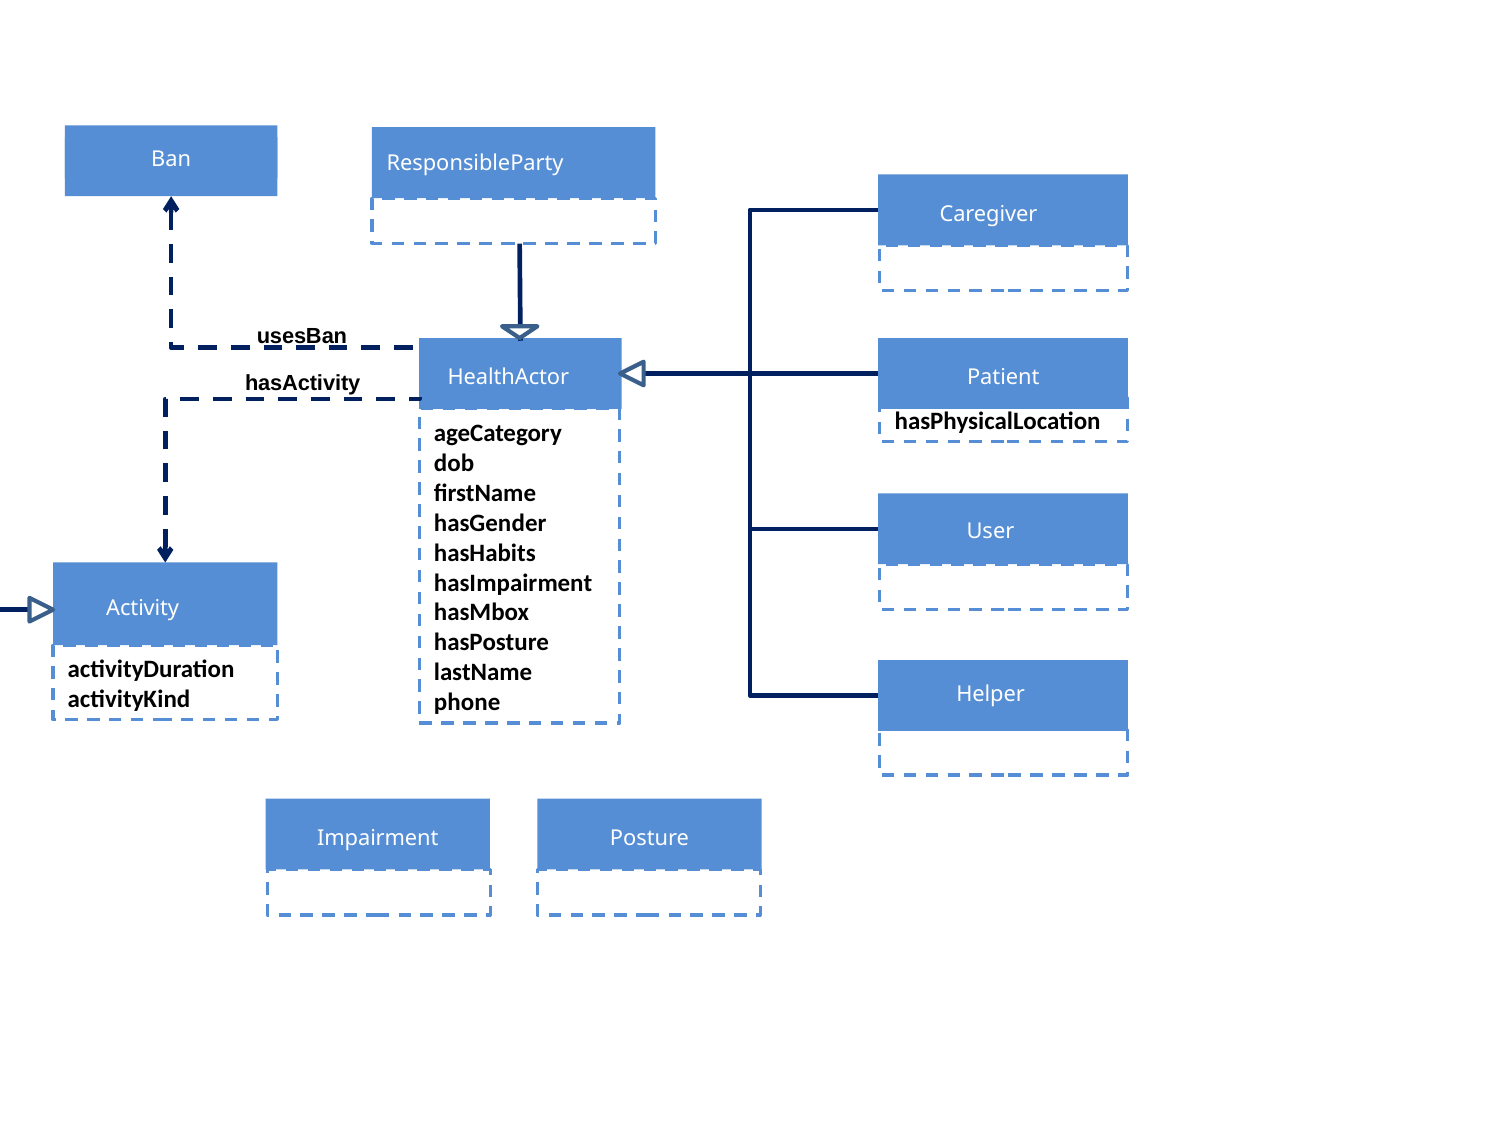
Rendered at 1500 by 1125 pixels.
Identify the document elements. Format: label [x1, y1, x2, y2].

text_box [0, 125, 1129, 916]
